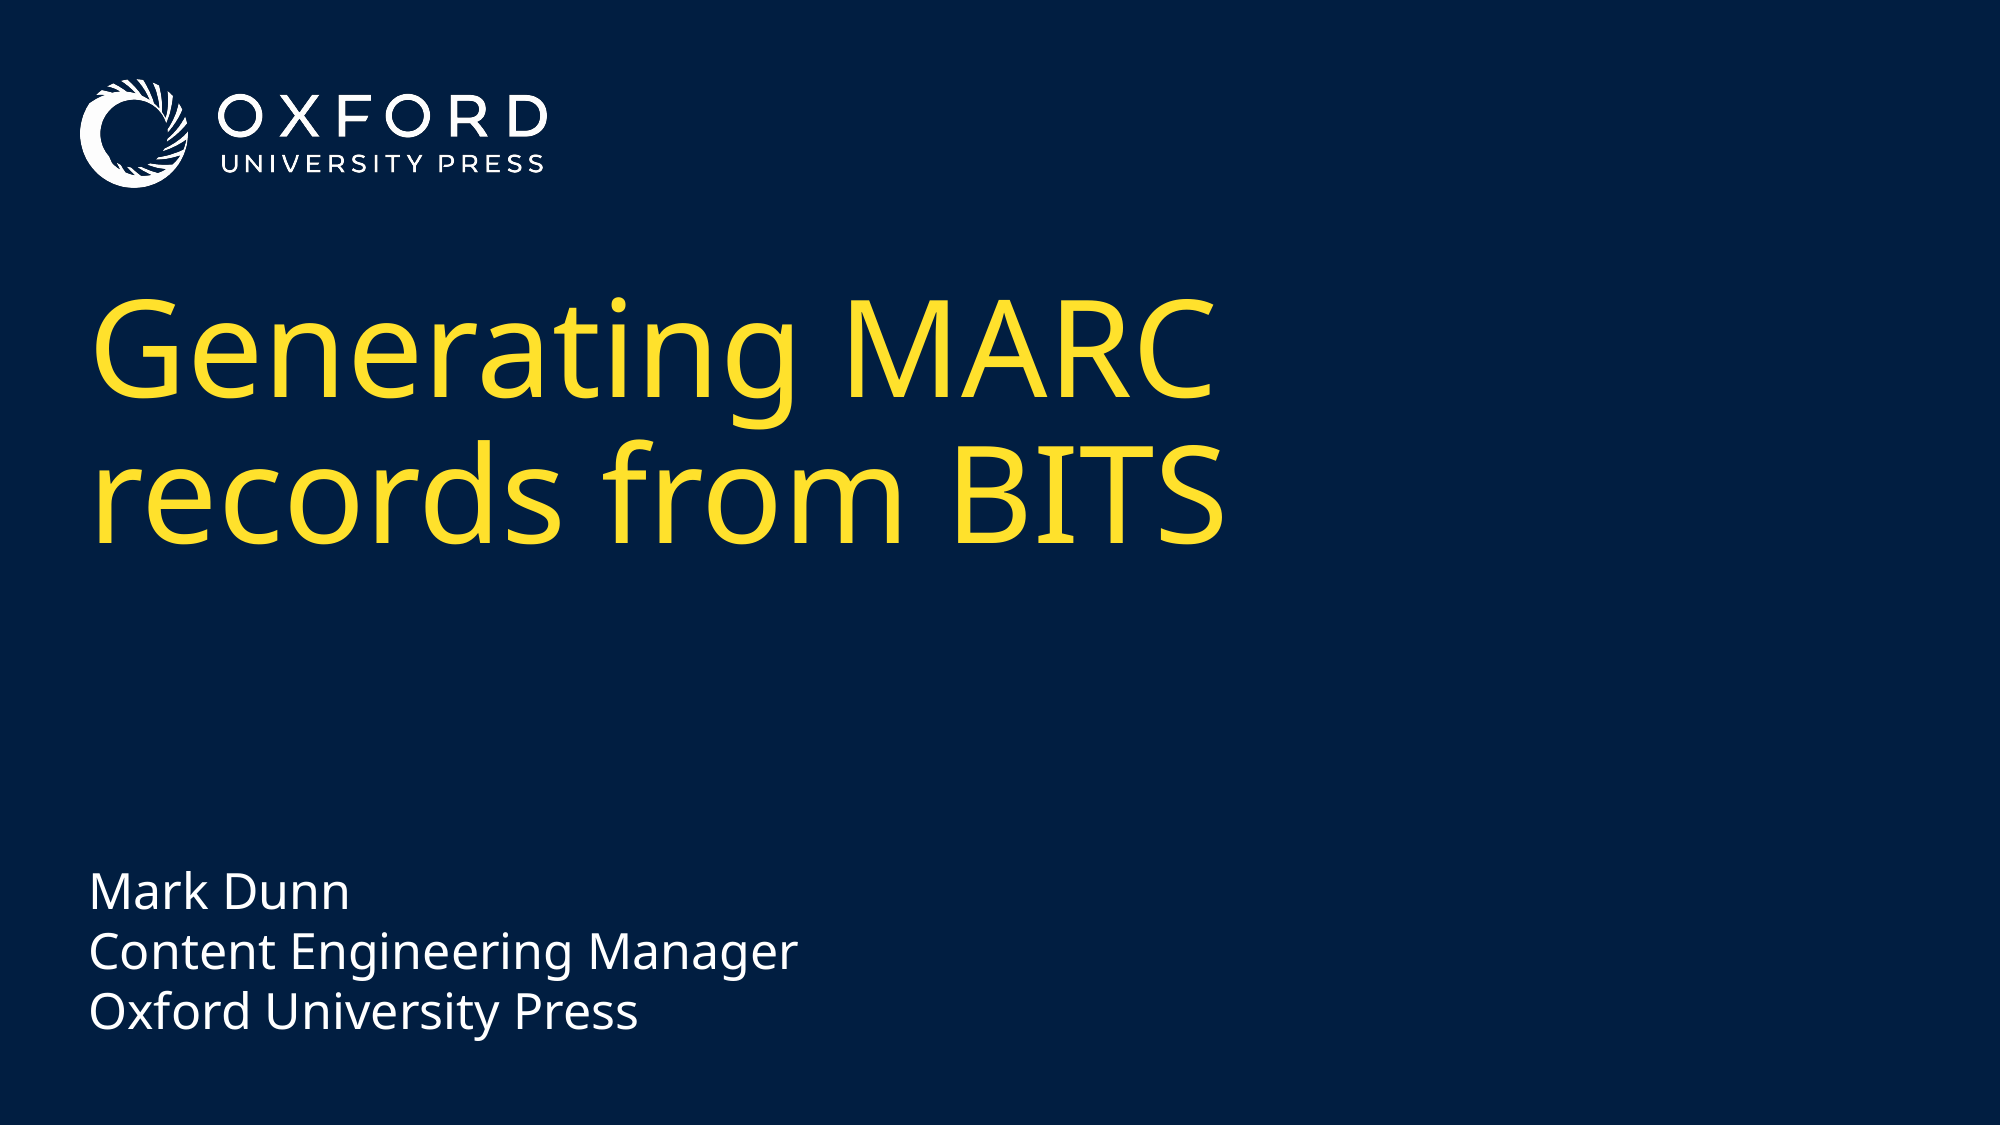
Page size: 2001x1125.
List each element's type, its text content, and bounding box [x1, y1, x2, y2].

text_box Mark Dunn Content Engineering Manager Oxford University Press [88, 859, 1146, 1067]
title Generating MARC records from BITS [88, 218, 1589, 573]
picture [80, 79, 547, 188]
